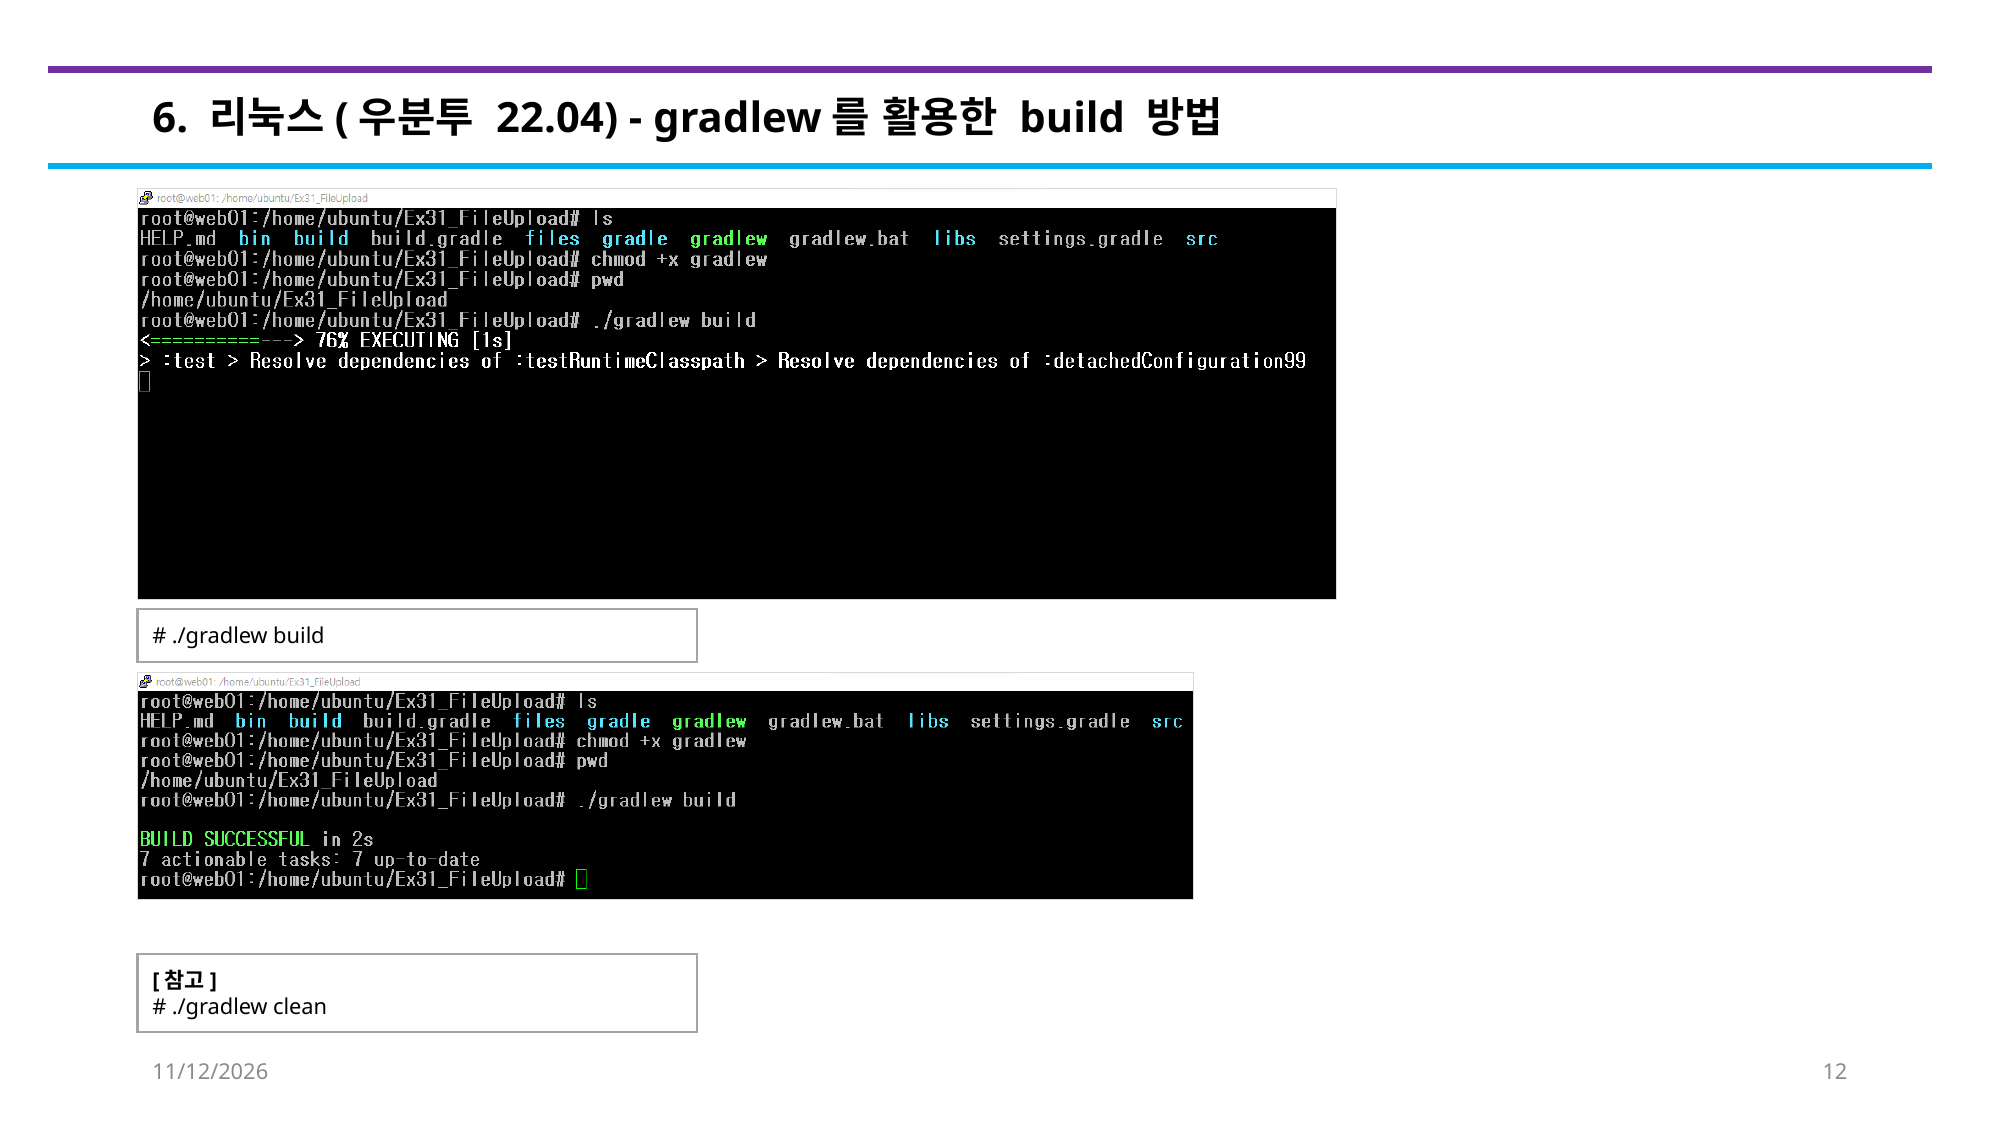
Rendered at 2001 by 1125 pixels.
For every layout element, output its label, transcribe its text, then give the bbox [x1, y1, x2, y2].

slide_number 12 [1412, 1042, 1863, 1103]
text_box # ./gradlew build [136, 608, 698, 663]
text_box [참고] # ./gradlew clean [136, 953, 698, 1033]
title 6. 리눅스(우분투 22.04) - gradlew를 활용한 build 방법 [137, 81, 1863, 156]
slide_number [137, 1042, 588, 1103]
picture [137, 672, 1194, 900]
picture [137, 188, 1337, 600]
